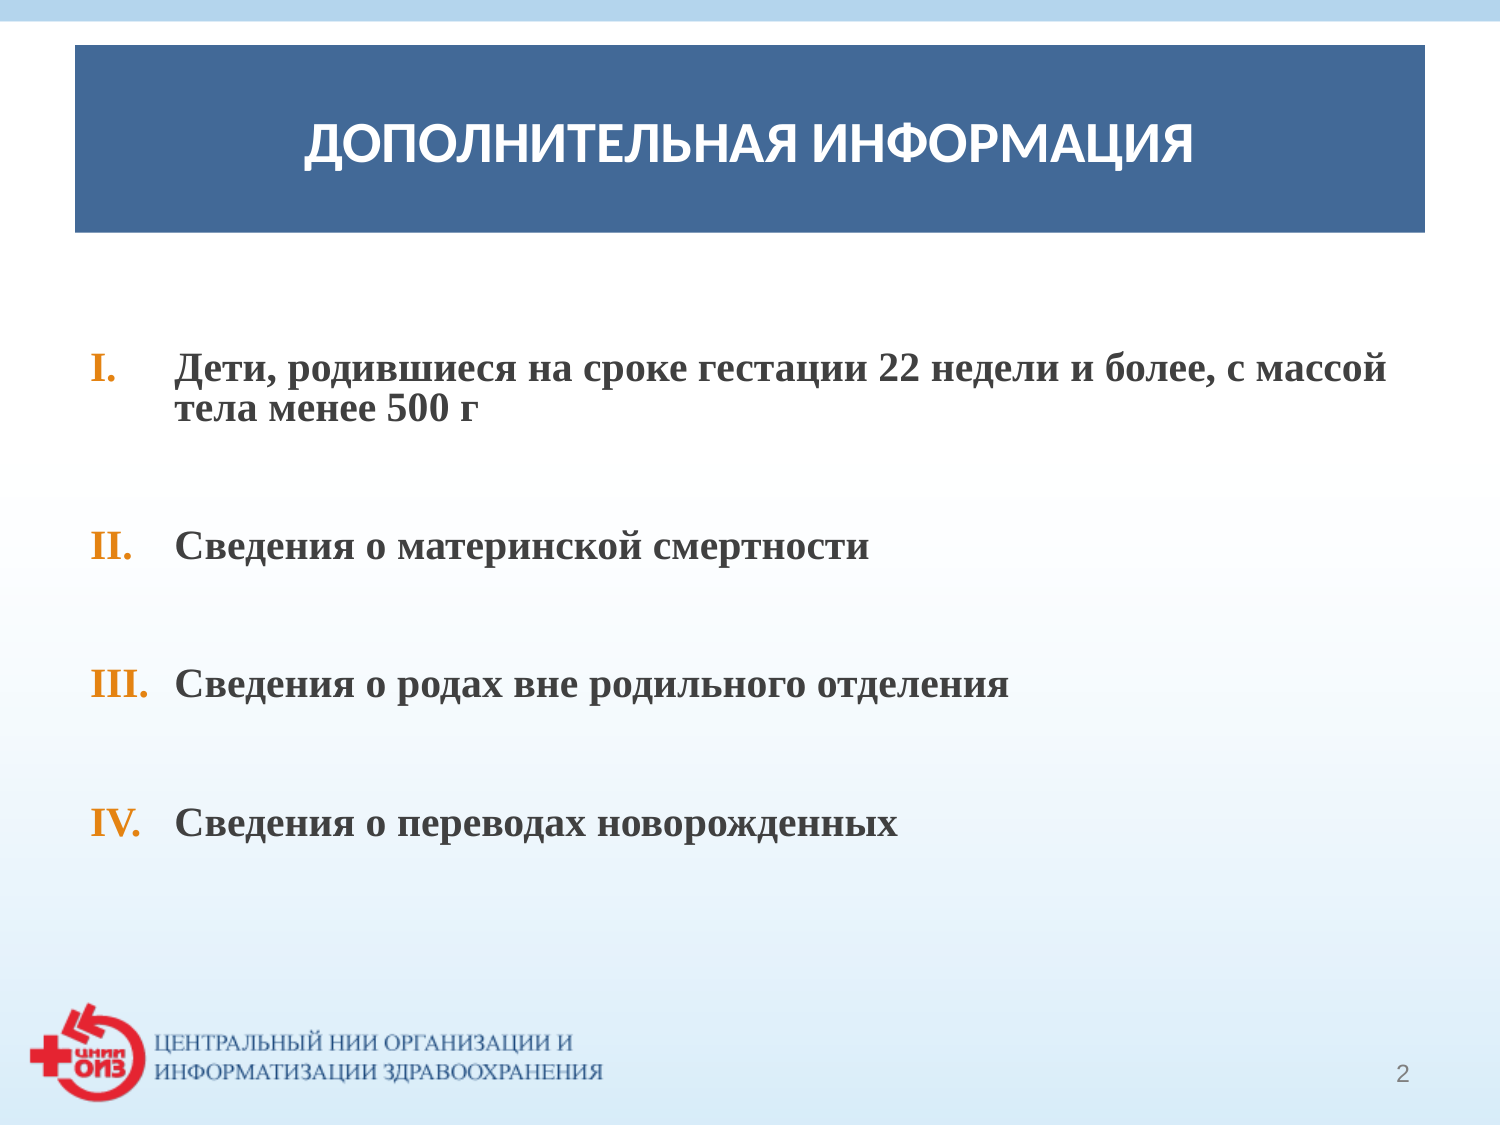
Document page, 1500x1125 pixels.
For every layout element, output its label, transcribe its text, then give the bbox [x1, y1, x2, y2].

title ДОПОЛНИТЕЛЬНАЯ ИНФОРМАЦИЯ [75, 45, 1425, 233]
list Дети, родившиеся на сроке гестации 22 недели и более, с массой тела менее 500 г Сведения о материнской смертности Сведения о родах вне родильного отделения Сведения о переводах новорожденных [75, 262, 1425, 1005]
picture [0, 0, 1500, 1125]
slide_number 2 [1074, 1042, 1425, 1103]
